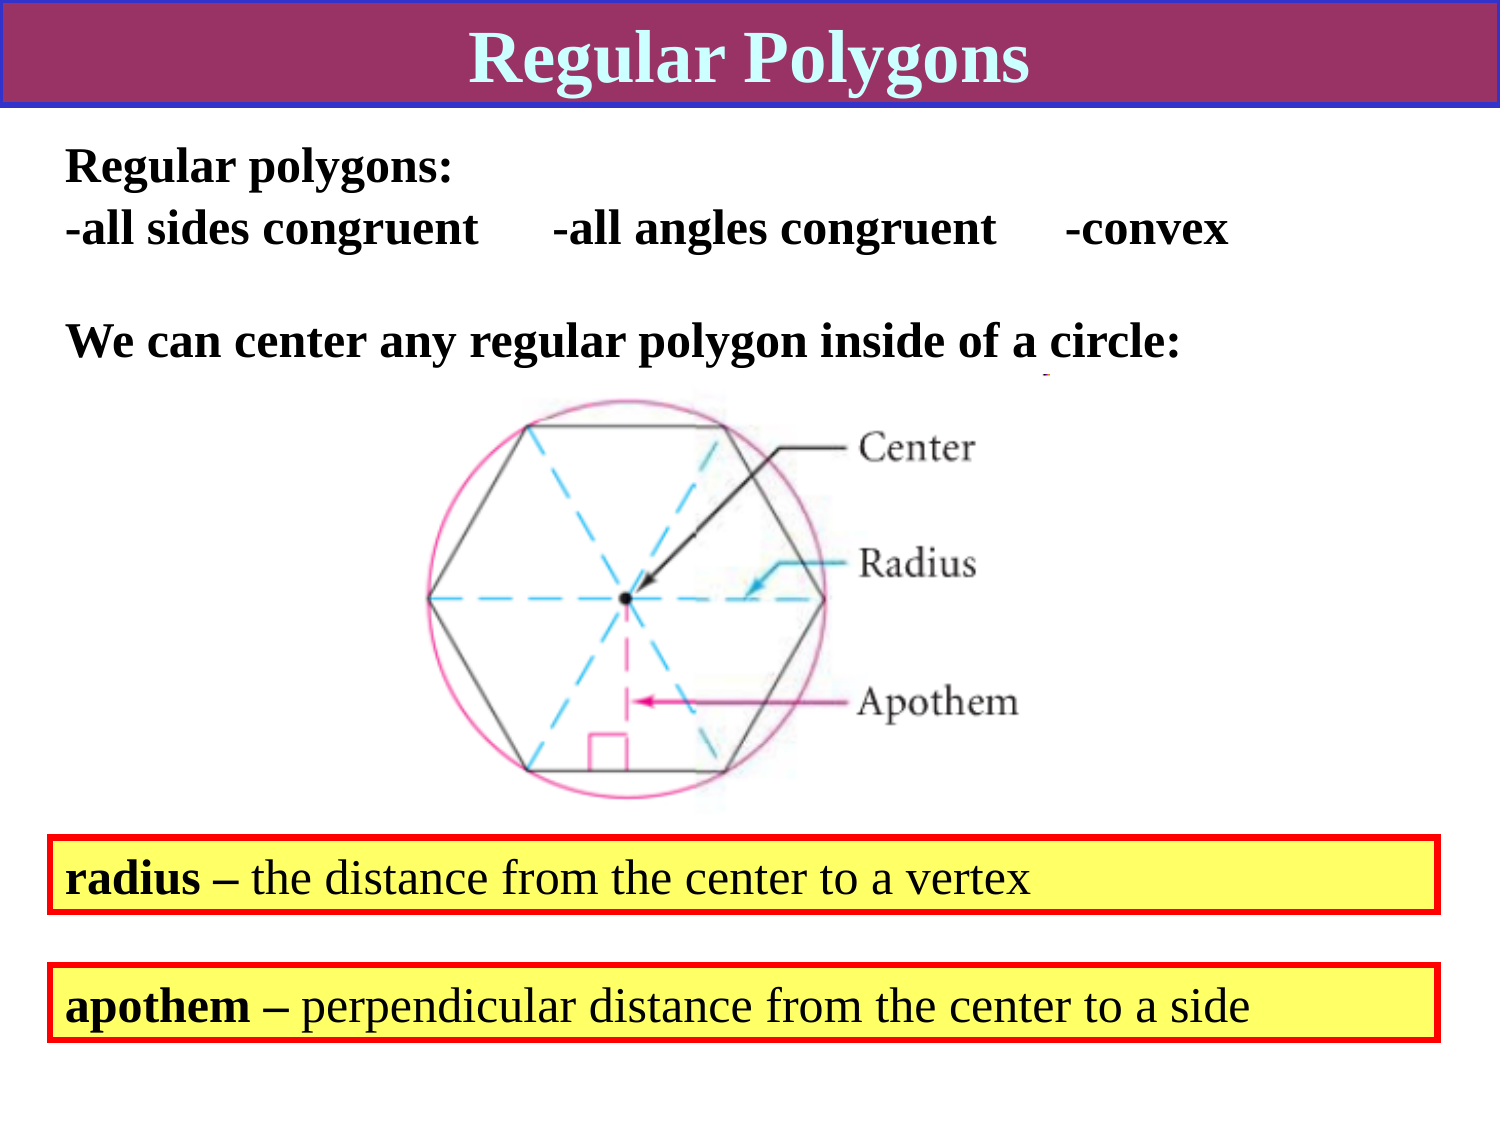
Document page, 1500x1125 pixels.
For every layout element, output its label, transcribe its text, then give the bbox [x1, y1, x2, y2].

text_box apothem – perpendicular distance from the center to a side [50, 965, 1438, 1040]
text_box -all angles congruent [537, 187, 1013, 263]
text_box -convex [1050, 187, 1500, 263]
text_box Regular polygons: [49, 124, 1463, 200]
text_box We can center any regular polygon inside of a circle: [49, 299, 1463, 375]
text_box Regular Polygons [0, 0, 1500, 105]
text_box -all sides congruent [49, 187, 500, 263]
picture [399, 374, 1051, 819]
text_box radius – the distance from the center to a vertex [50, 837, 1438, 913]
